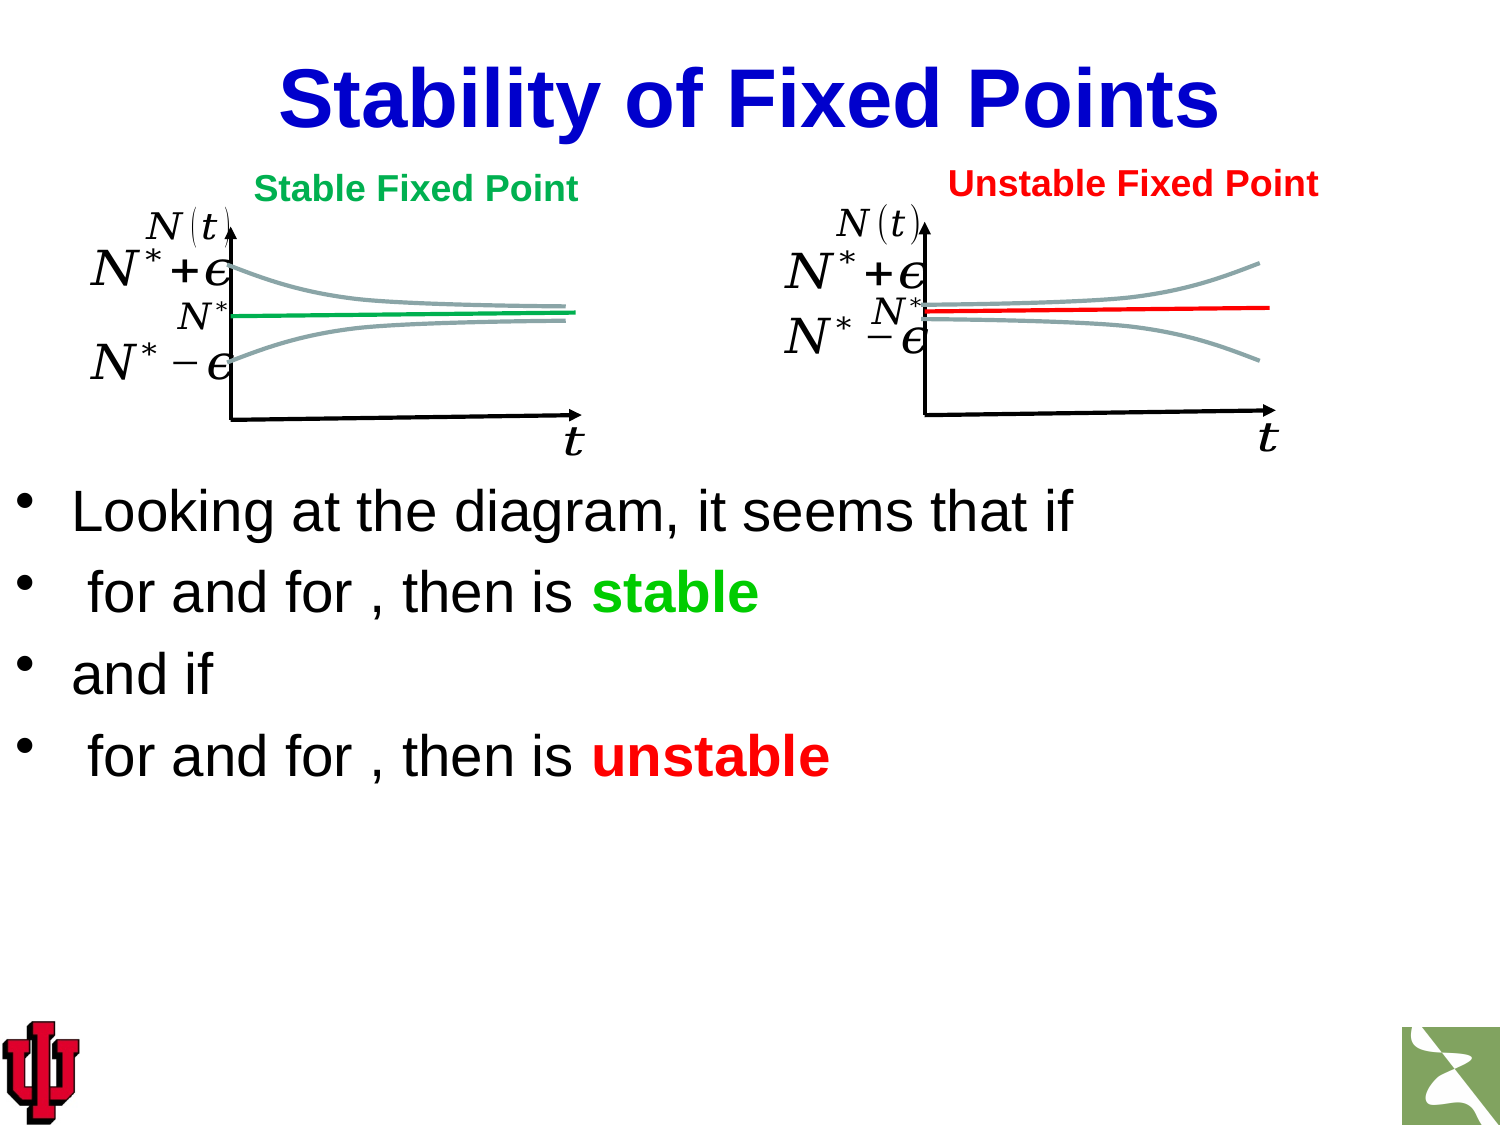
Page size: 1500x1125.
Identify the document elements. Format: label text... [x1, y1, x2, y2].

title Stability of Fixed Points [0, 0, 1500, 188]
picture [0, 1020, 80, 1125]
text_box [87, 156, 596, 466]
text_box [781, 151, 1337, 461]
picture [1402, 1027, 1500, 1125]
